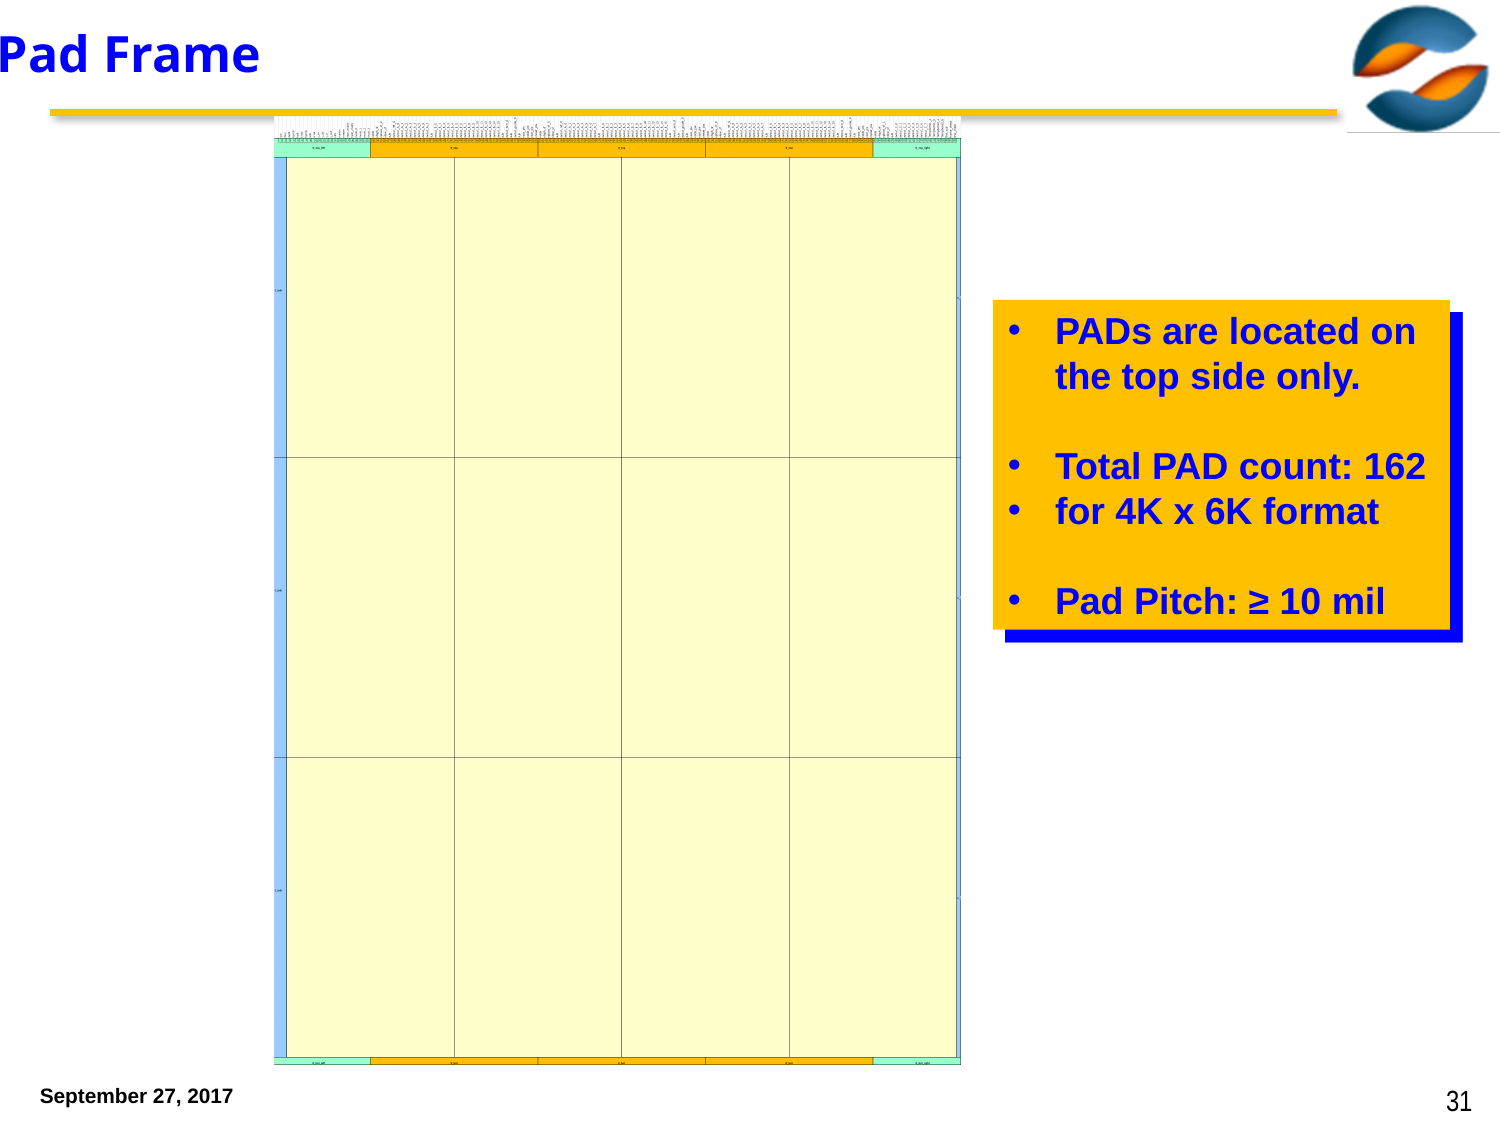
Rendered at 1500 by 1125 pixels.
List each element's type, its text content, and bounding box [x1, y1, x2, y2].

text_box PADs are located on the top side only. Total PAD count: 162 for 4K x 6K format Pad Pitch: ≥ 10 mil [993, 299, 1450, 630]
slide_number 31 [1412, 1074, 1488, 1125]
title Pad Frame [0, 0, 1499, 106]
picture [1347, 0, 1500, 138]
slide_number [24, 1074, 250, 1113]
picture [274, 116, 962, 1065]
